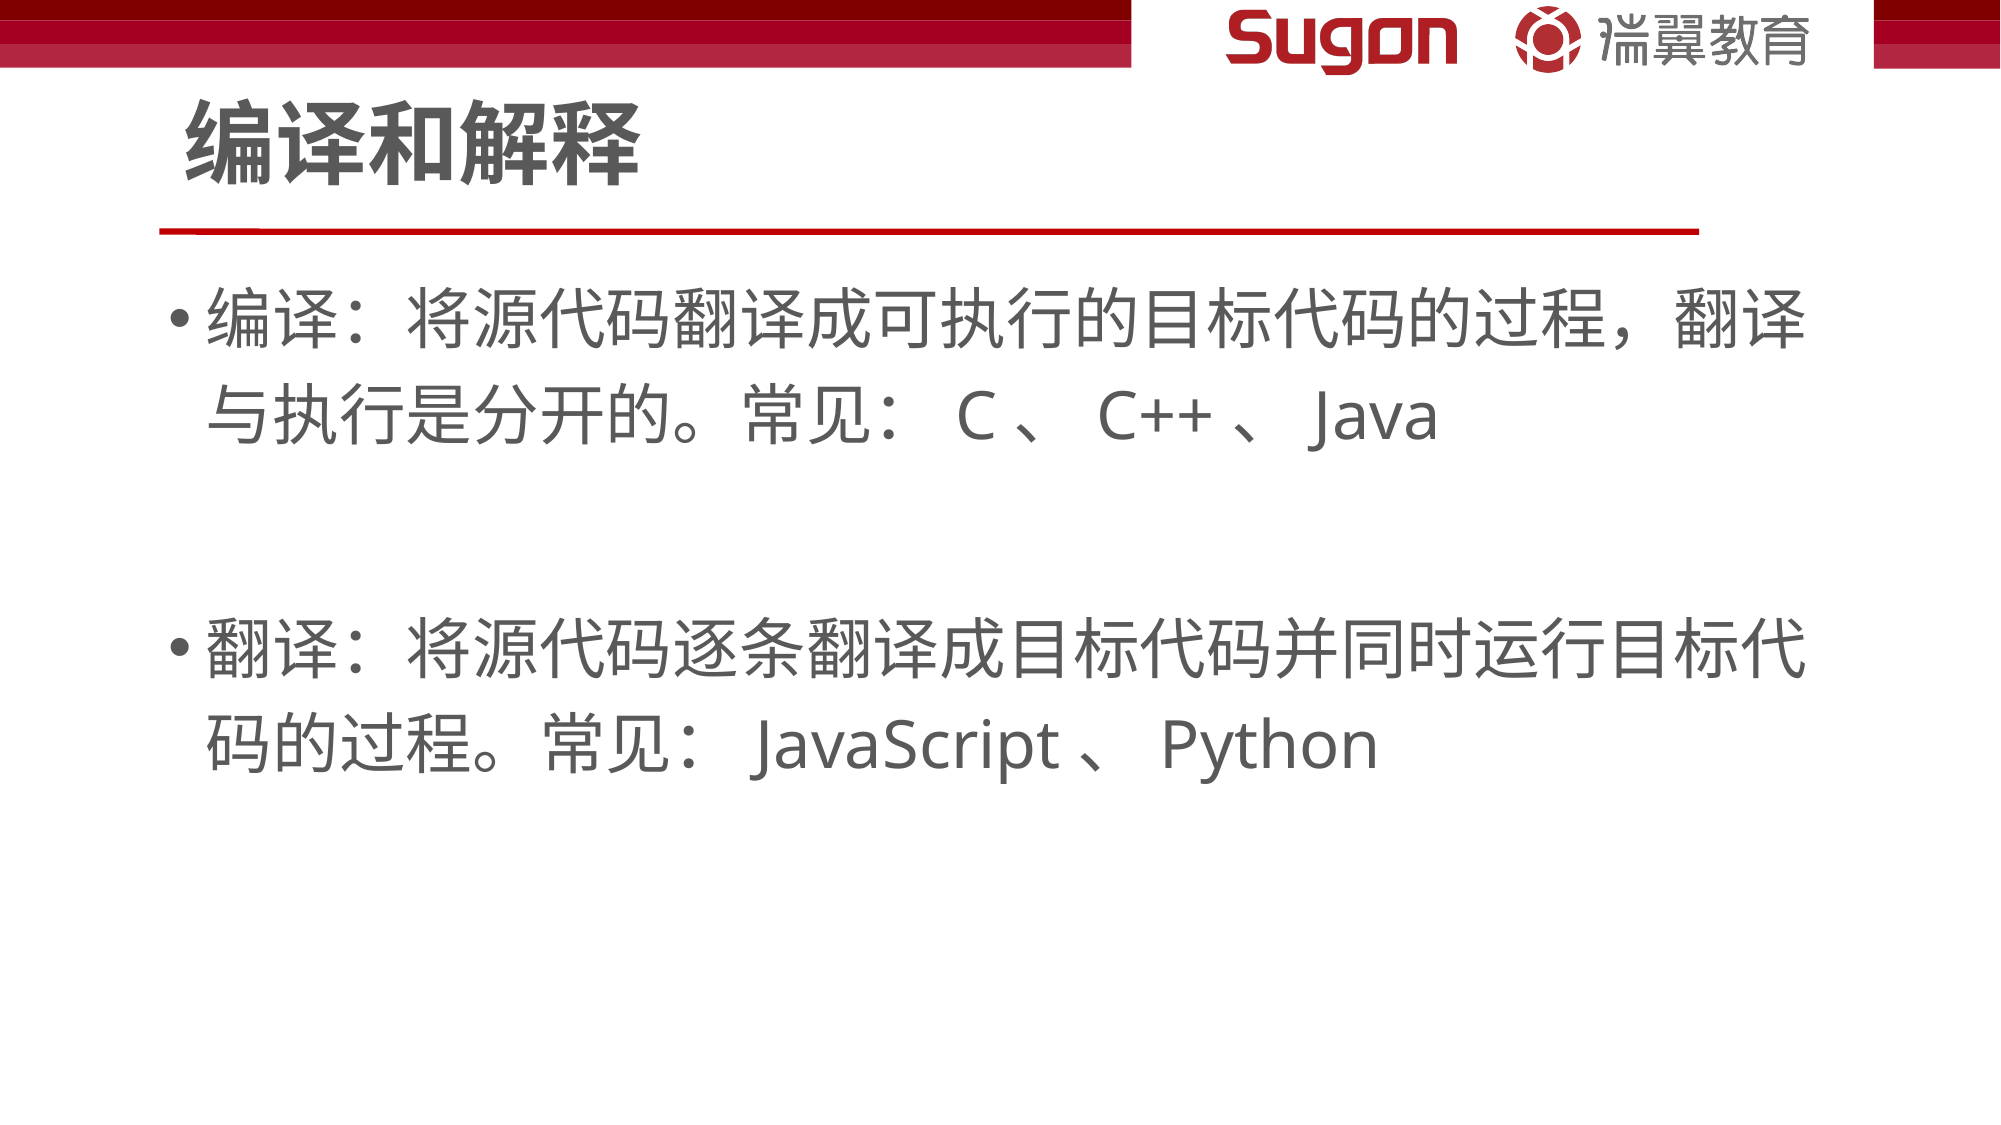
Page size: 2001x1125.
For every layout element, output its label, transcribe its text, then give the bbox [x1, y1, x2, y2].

title 编译和解释 [169, 91, 1895, 214]
list 编译：将源代码翻译成可执行的目标代码的过程，翻译与执行是分开的。常见：C、C++、Java 翻译：将源代码逐条翻译成目标代码并同时运行目标代码的过程。常见：JavaScript、Python [153, 253, 1879, 1028]
picture [1194, 0, 1484, 91]
picture [1515, 6, 1809, 73]
